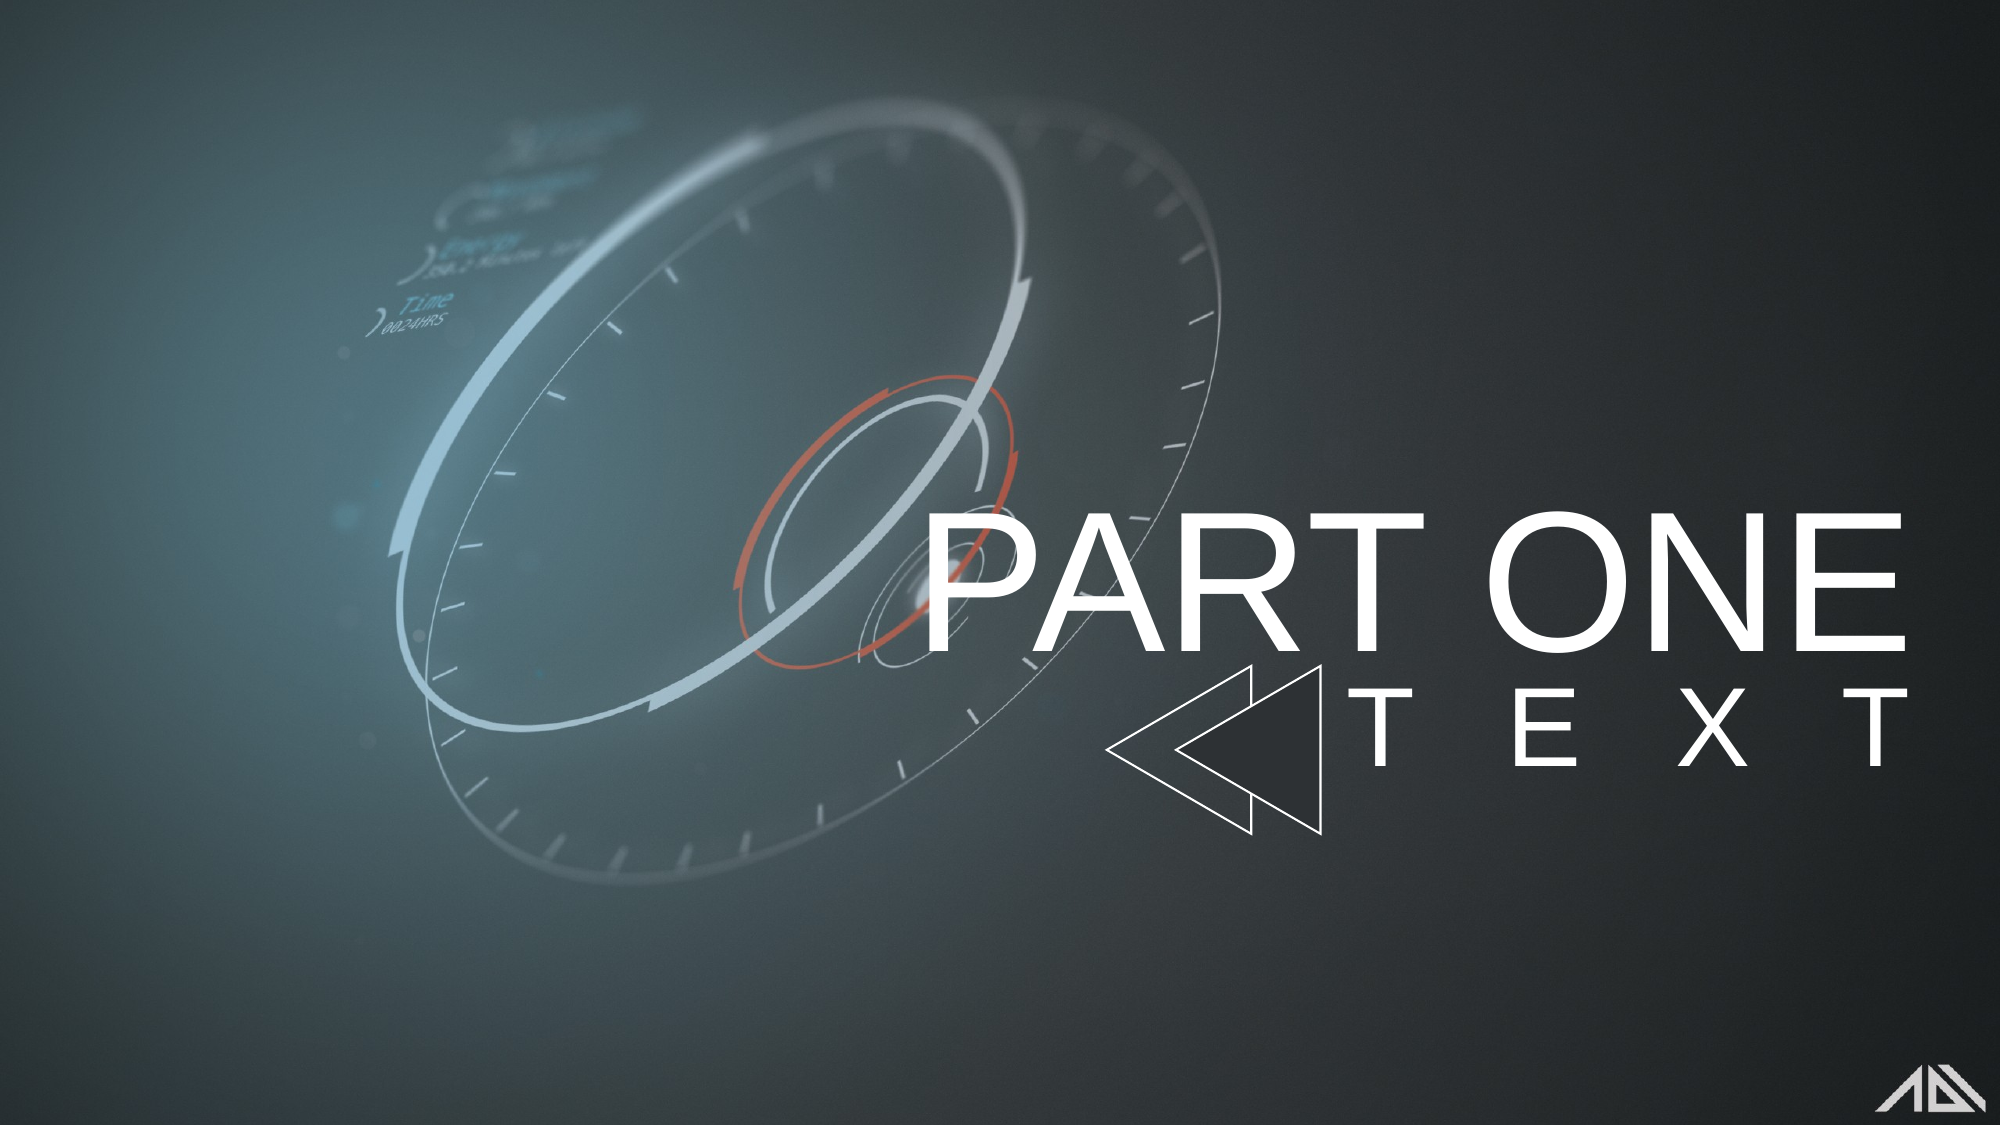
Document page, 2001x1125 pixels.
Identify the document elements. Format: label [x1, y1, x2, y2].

text_box [1106, 665, 1321, 834]
picture [0, 0, 2000, 1125]
